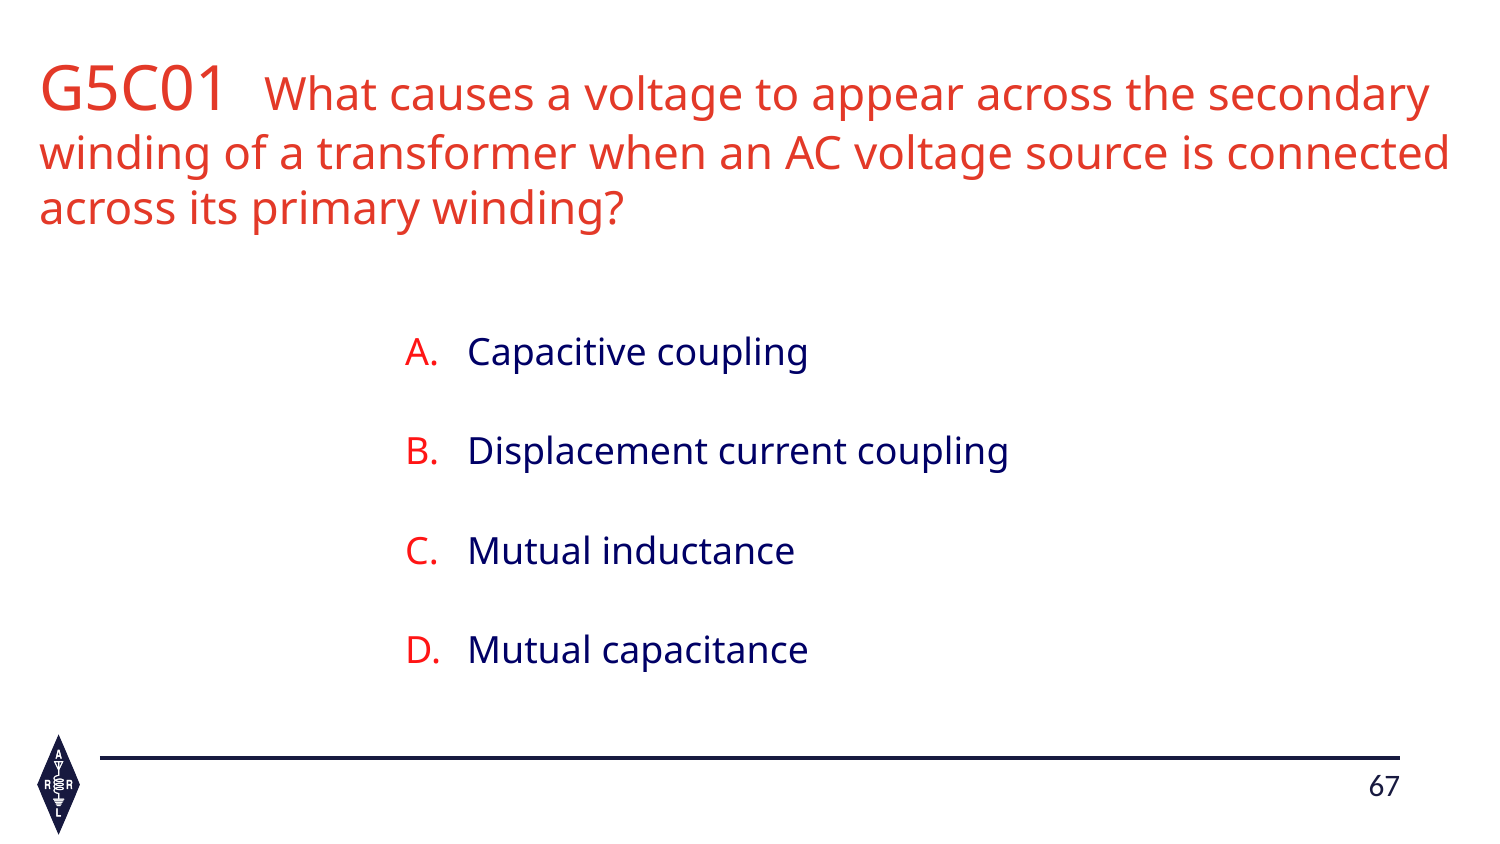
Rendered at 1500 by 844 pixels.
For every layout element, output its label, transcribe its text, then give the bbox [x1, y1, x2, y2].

picture [37, 734, 80, 835]
slide_number 67 [1302, 761, 1400, 807]
